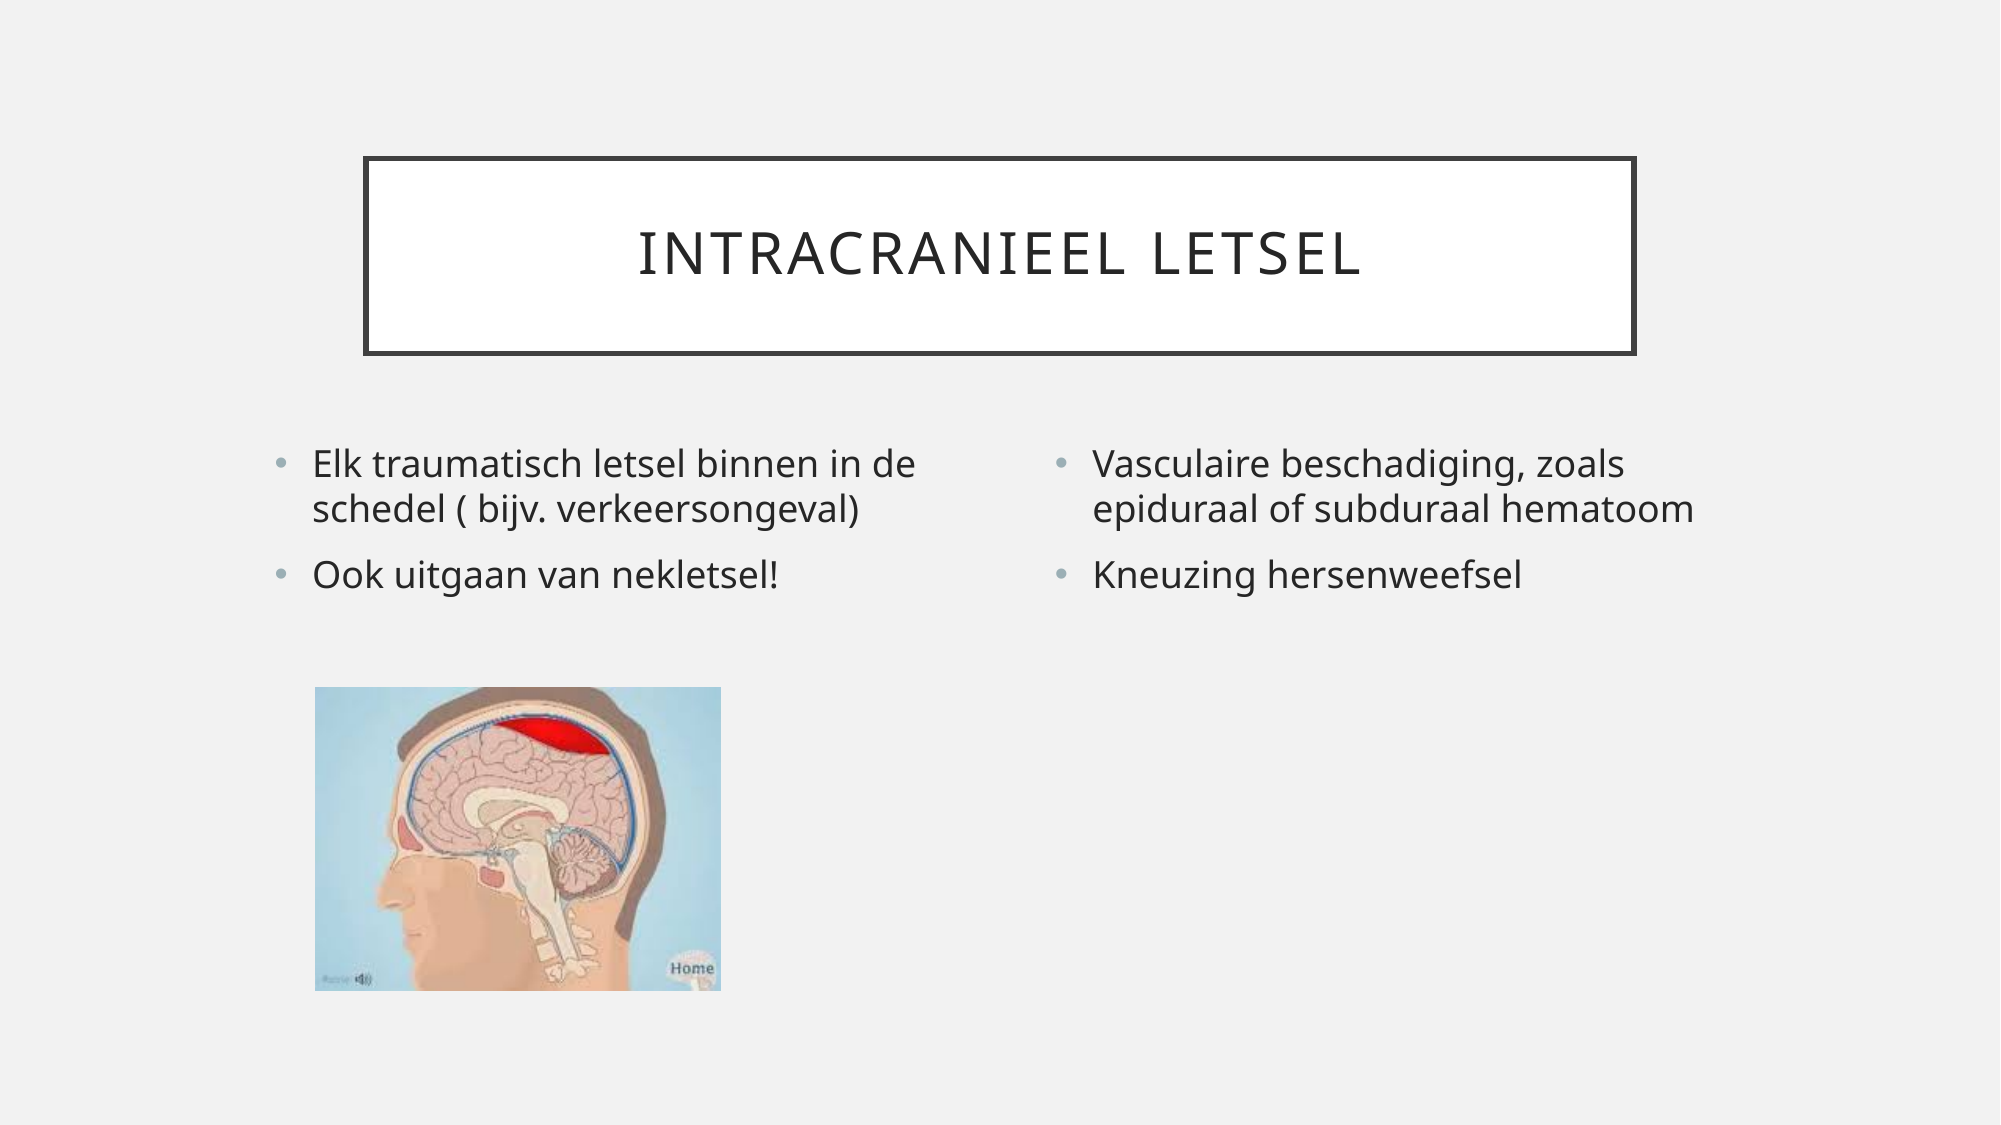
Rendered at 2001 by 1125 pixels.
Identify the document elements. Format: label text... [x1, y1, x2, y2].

title Intracranieel letsel [363, 156, 1637, 356]
list Vasculaire beschadiging, zoals epiduraal of subduraal hematoom Kneuzing hersenweefsel [1039, 432, 1741, 942]
list Elk traumatisch letsel binnen in de schedel ( bijv. verkeersongeval) Ook uitgaan van nekletsel! [259, 432, 961, 942]
picture [315, 687, 721, 991]
